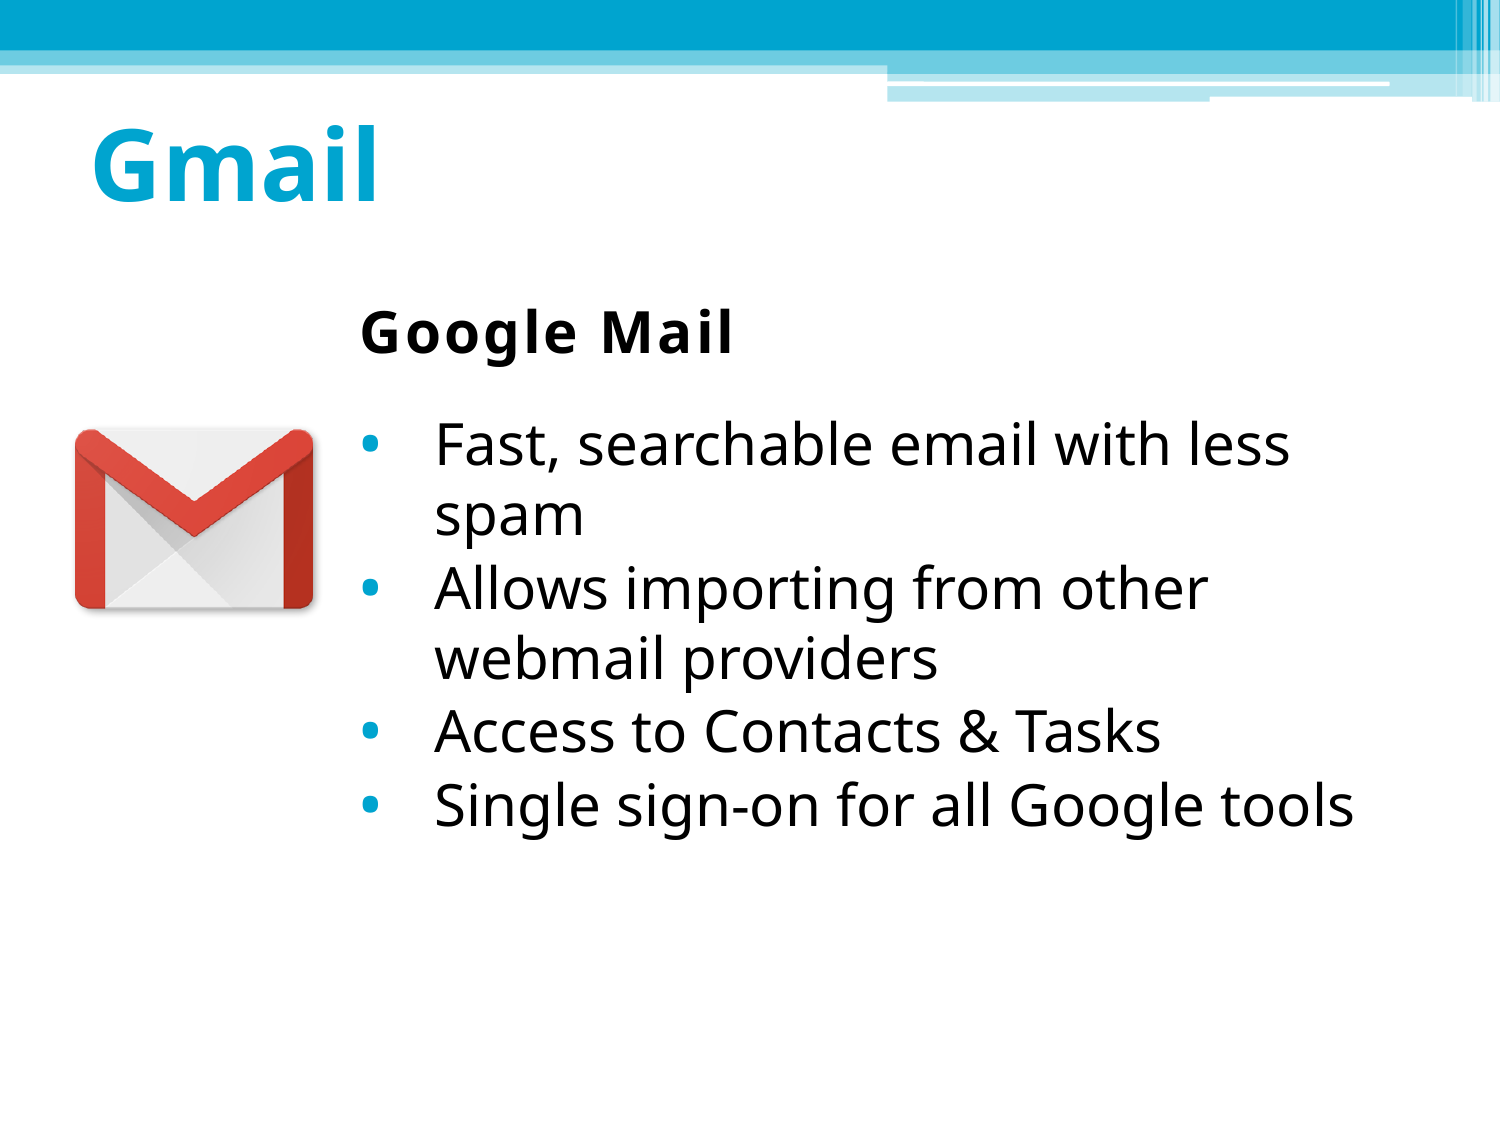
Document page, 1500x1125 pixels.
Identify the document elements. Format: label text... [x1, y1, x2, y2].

picture [74, 399, 313, 638]
list Fast, searchable email with less spam Allows importing from other webmail providers Access to Contacts & Tasks Single sign-on for all Google tools [337, 399, 1417, 955]
title Gmail [75, 75, 1418, 248]
text_box Google Mail [337, 287, 789, 400]
